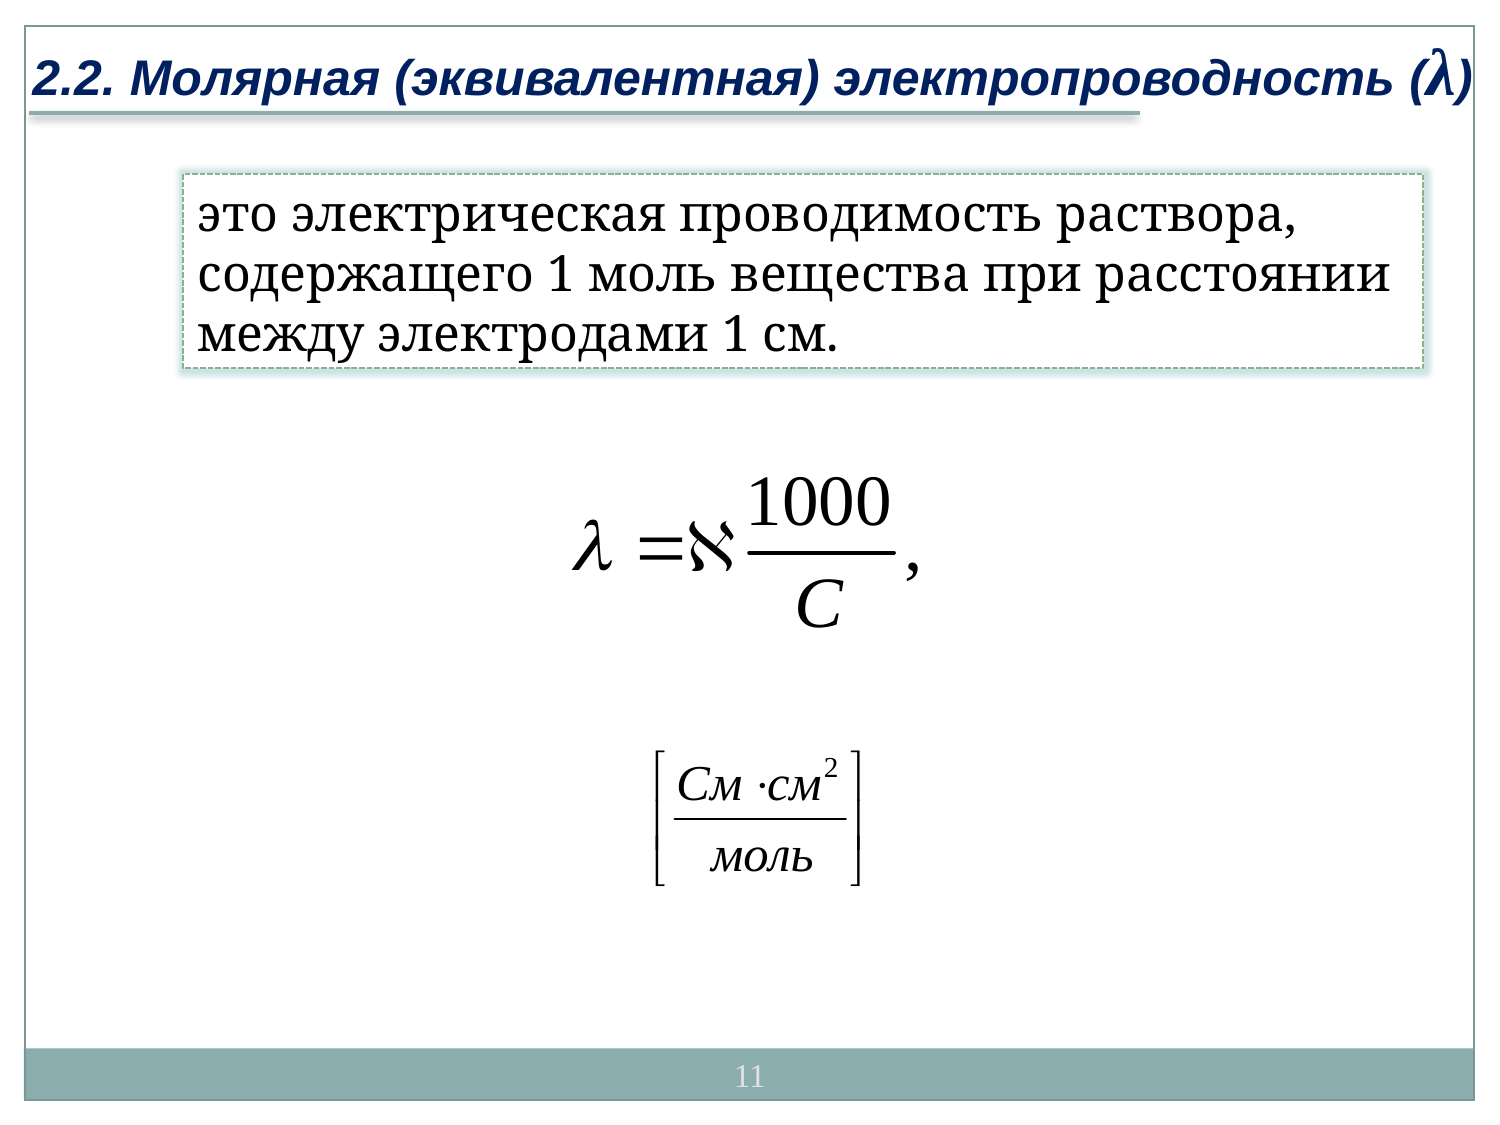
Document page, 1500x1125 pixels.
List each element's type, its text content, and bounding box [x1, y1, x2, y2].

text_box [643, 739, 881, 899]
text_box это электрическая проводимость раствора, содержащего 1 моль вещества при расстоянии между электродами 1 см. [182, 173, 1424, 369]
slide_number 11 [699, 1037, 800, 1110]
text_box 2.2. Молярная (эквивалентная) электропроводность (λ) [17, 21, 1489, 117]
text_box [560, 455, 933, 644]
